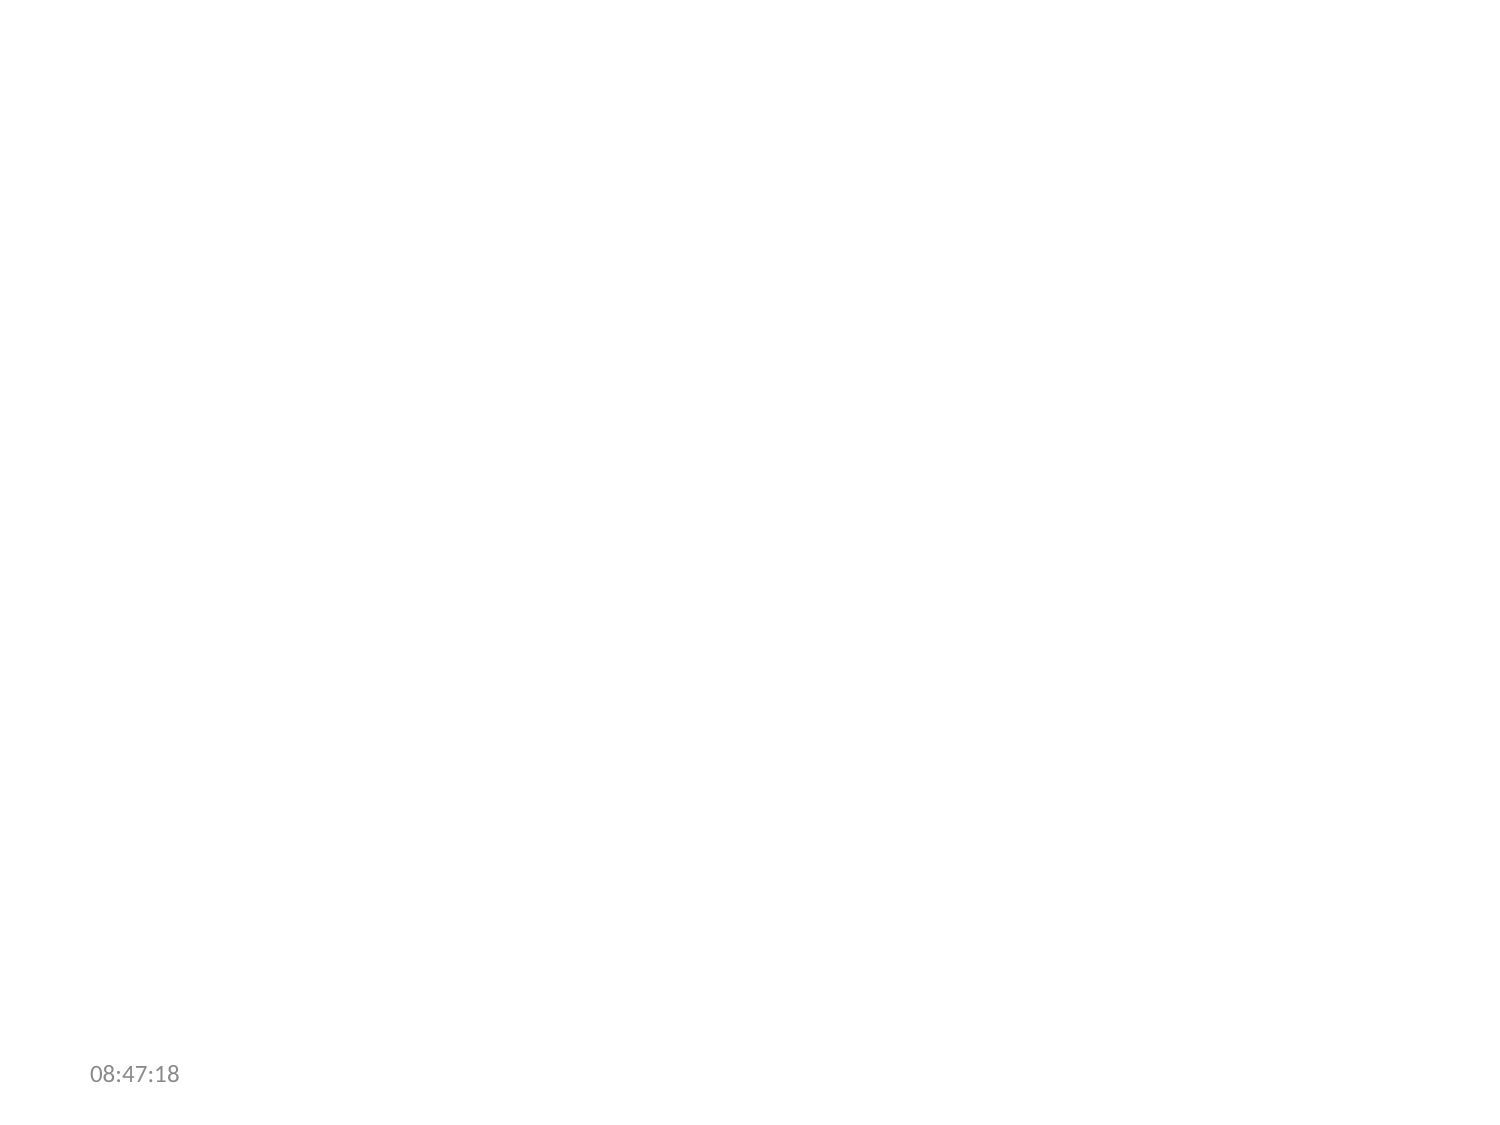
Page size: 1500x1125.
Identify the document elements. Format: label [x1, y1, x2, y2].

slide_number [75, 1042, 425, 1103]
